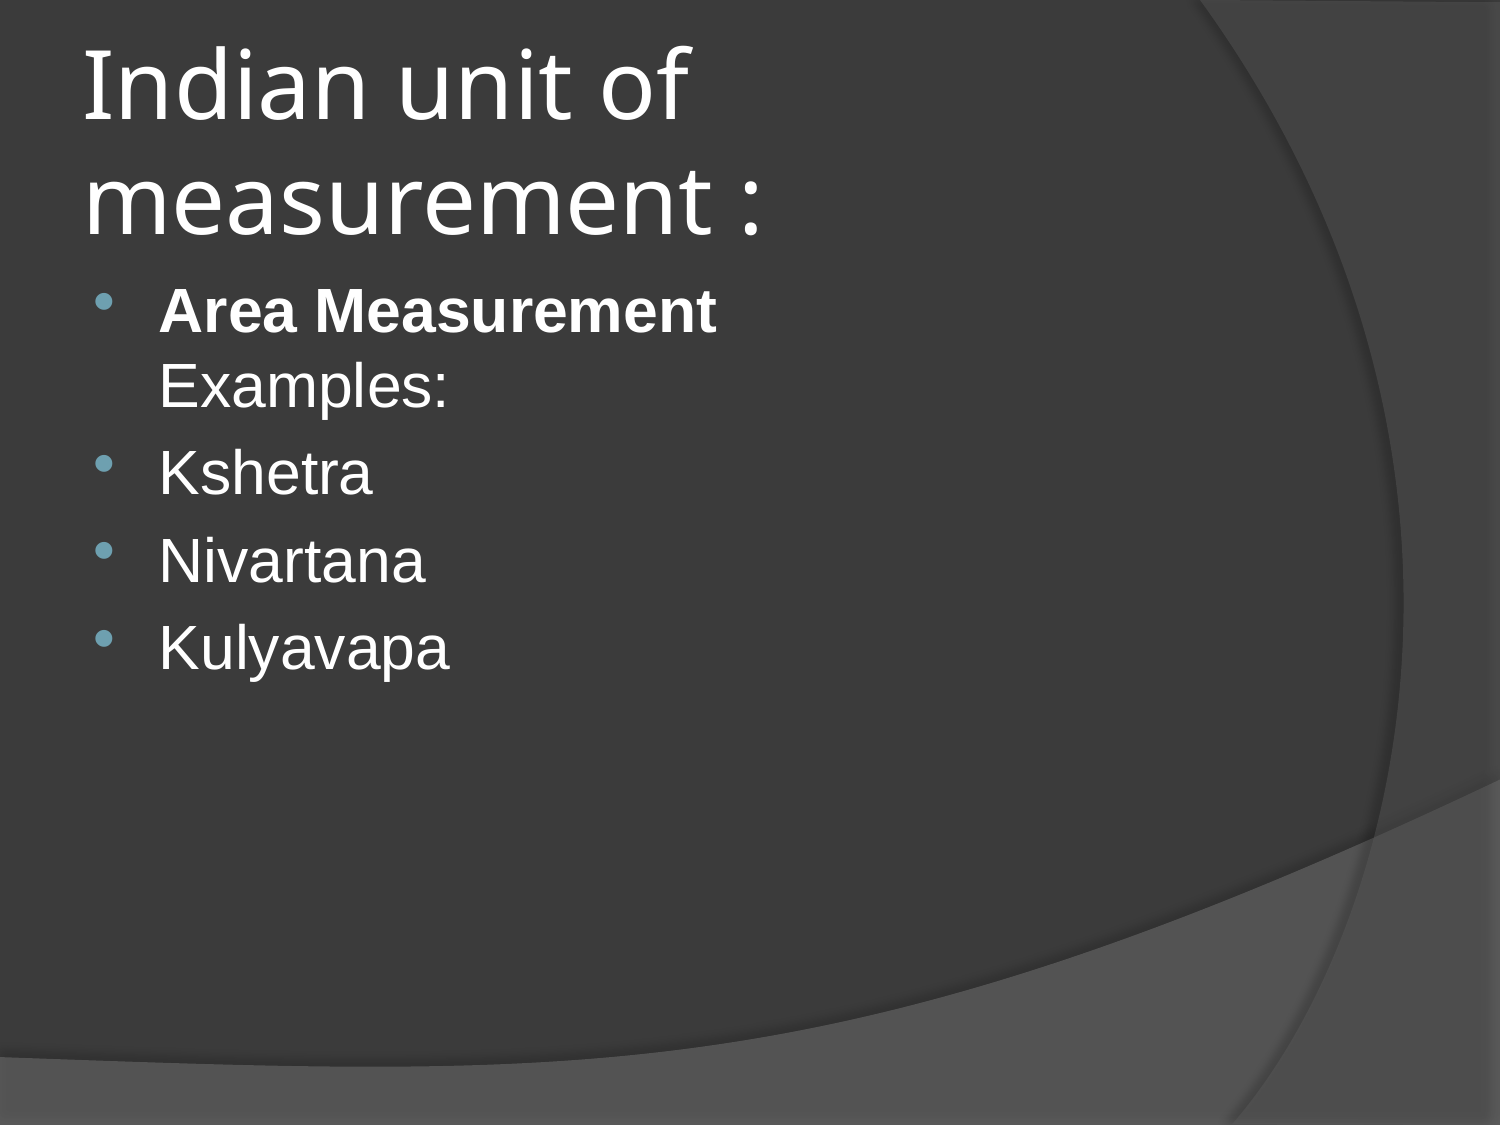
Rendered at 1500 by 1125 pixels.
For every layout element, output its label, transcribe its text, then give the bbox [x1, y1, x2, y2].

list Area Measurement Examples: Kshetra Nivartana Kulyavapa [75, 262, 1300, 1005]
title Indian unit of measurement : [75, 45, 1300, 233]
